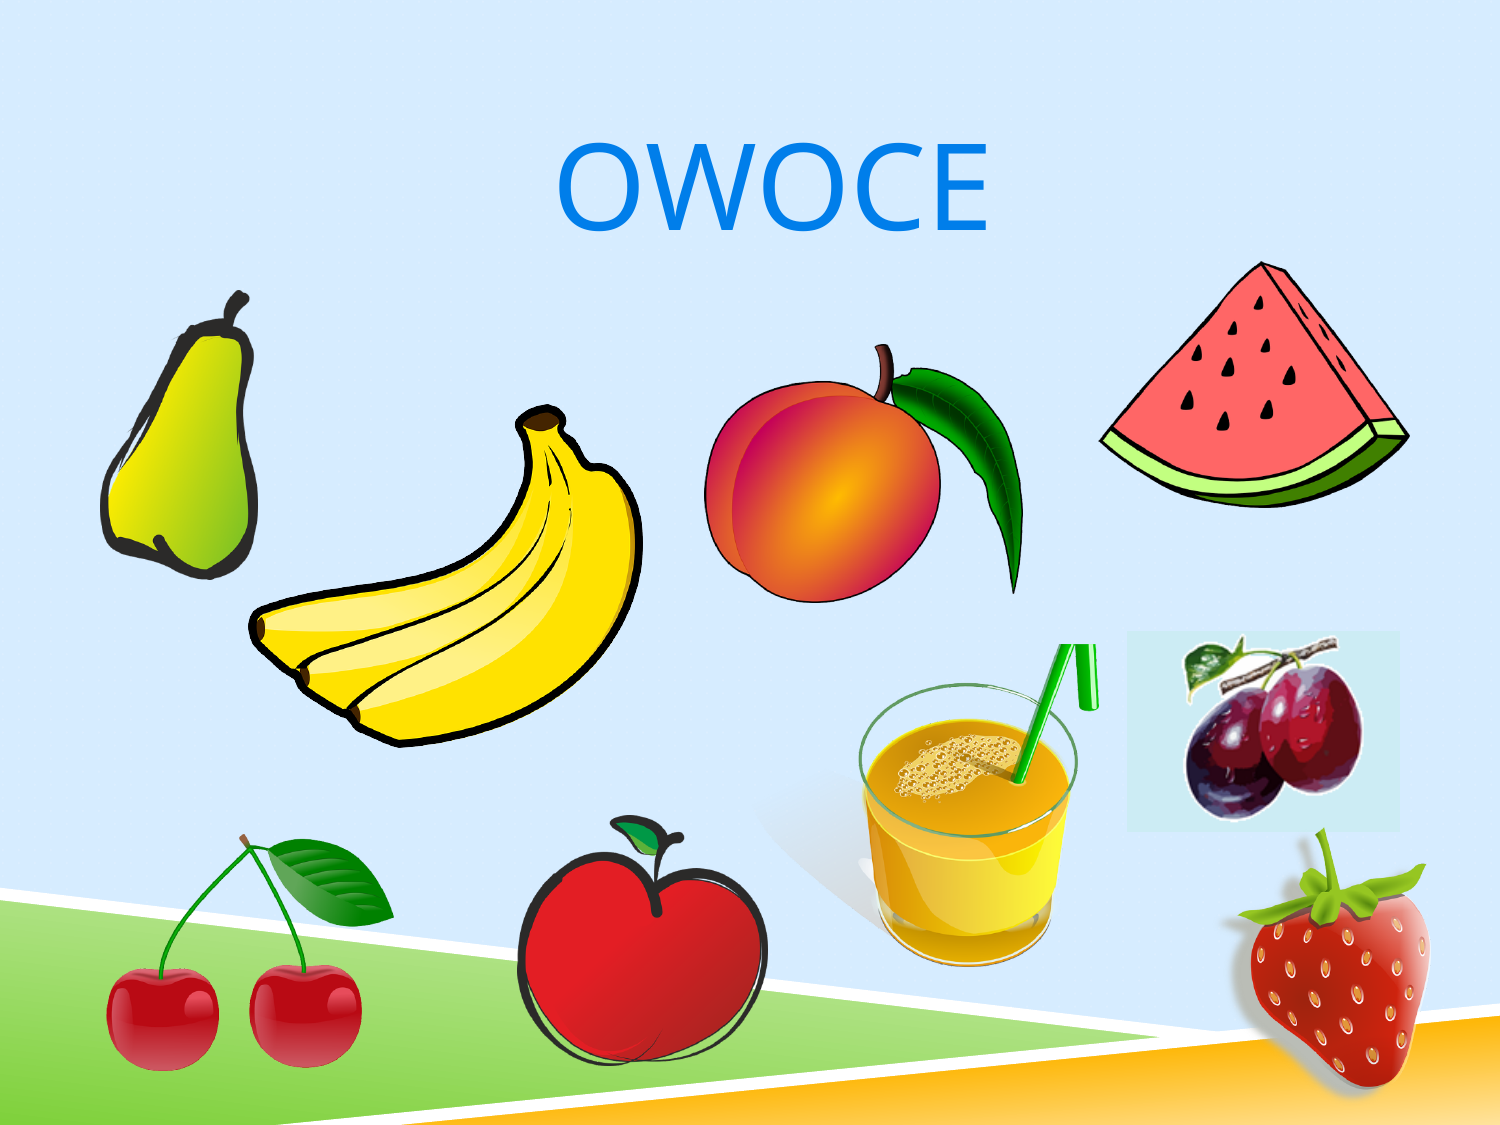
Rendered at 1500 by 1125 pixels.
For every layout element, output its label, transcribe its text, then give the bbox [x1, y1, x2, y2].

picture [1098, 261, 1410, 508]
picture [516, 644, 1100, 1066]
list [100, 290, 258, 580]
picture [248, 404, 643, 748]
picture [106, 833, 394, 1071]
title OWOCE [135, 101, 1411, 290]
picture [704, 343, 1023, 603]
picture [1127, 631, 1431, 1106]
